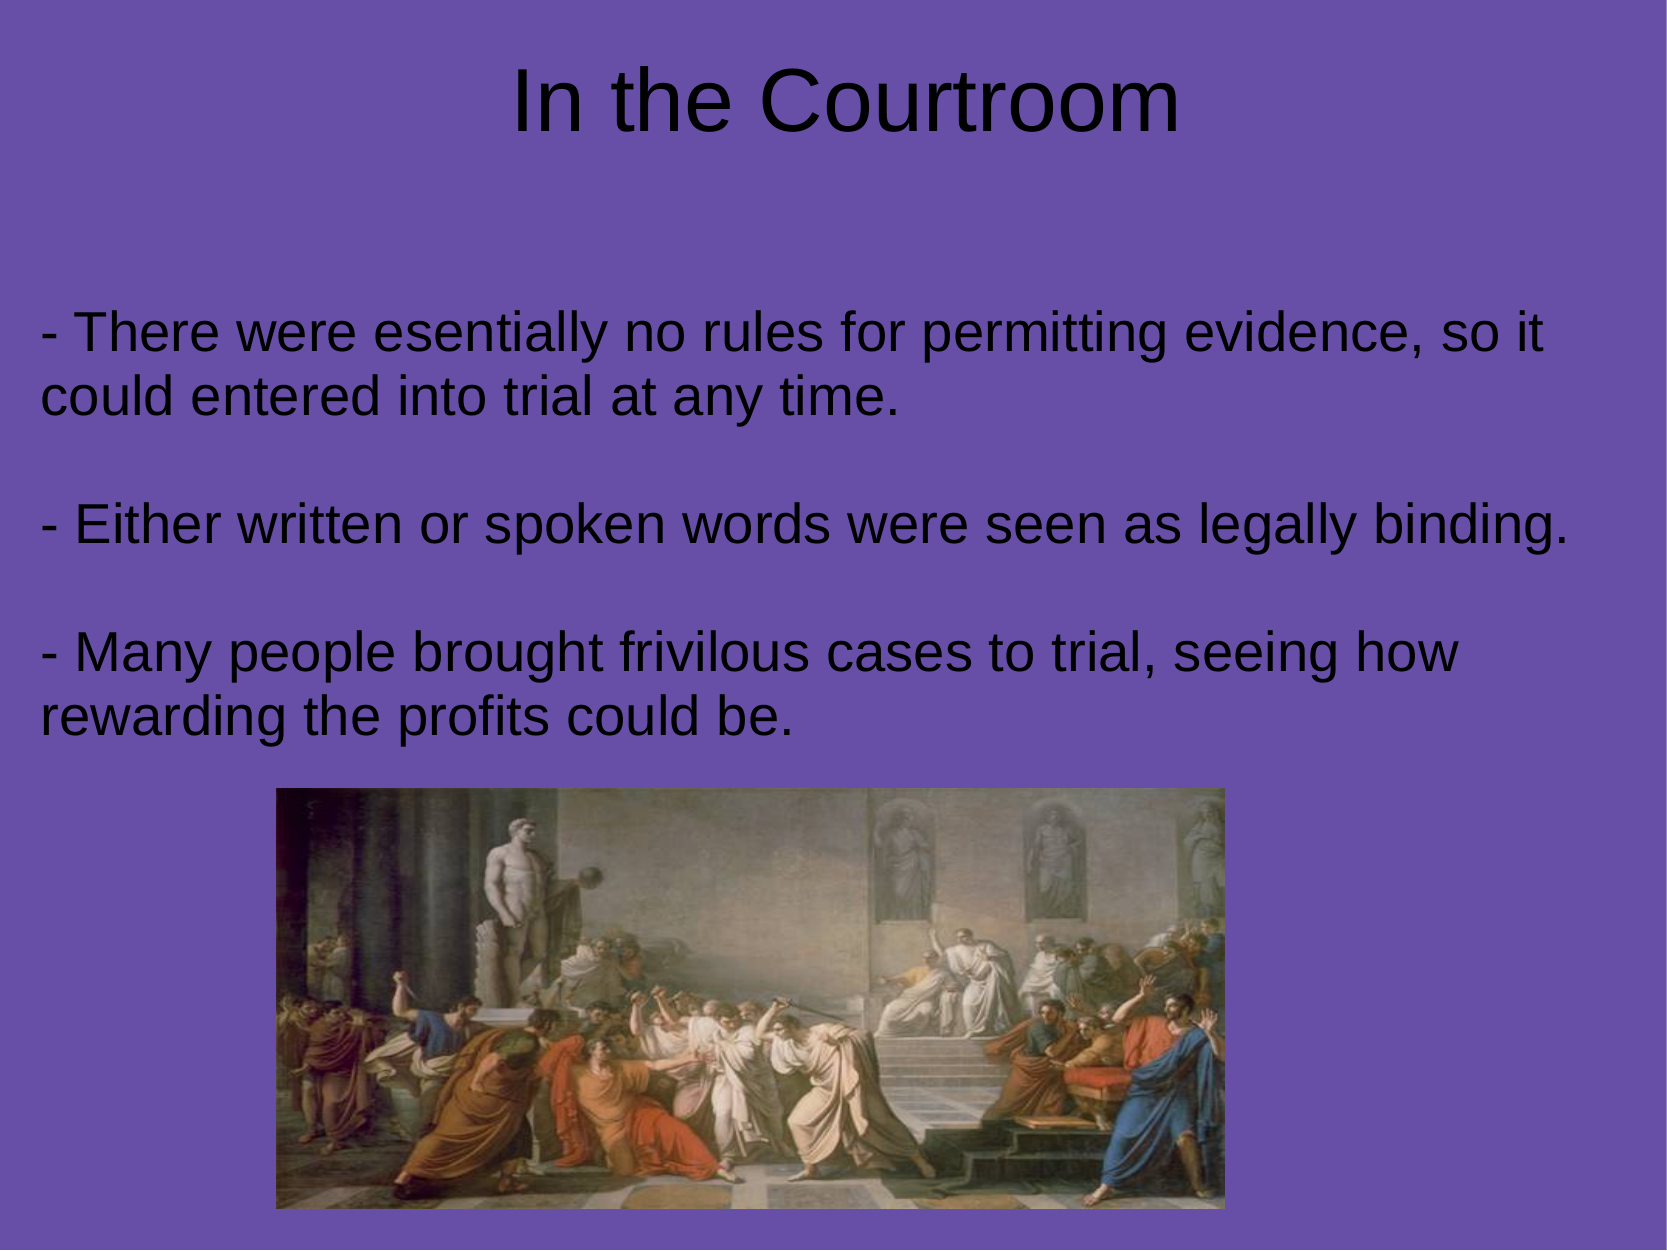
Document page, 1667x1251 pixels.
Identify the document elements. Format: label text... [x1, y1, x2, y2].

list - There were esentially no rules for permitting evidence, so it could entered into trial at any time. - Either written or spoken words were seen as legally binding. - Many people brought frivilous cases to trial, seeing how rewarding the profits could be. [40, 299, 1627, 1201]
picture [276, 788, 1225, 1209]
title In the Courtroom [40, 49, 1627, 201]
